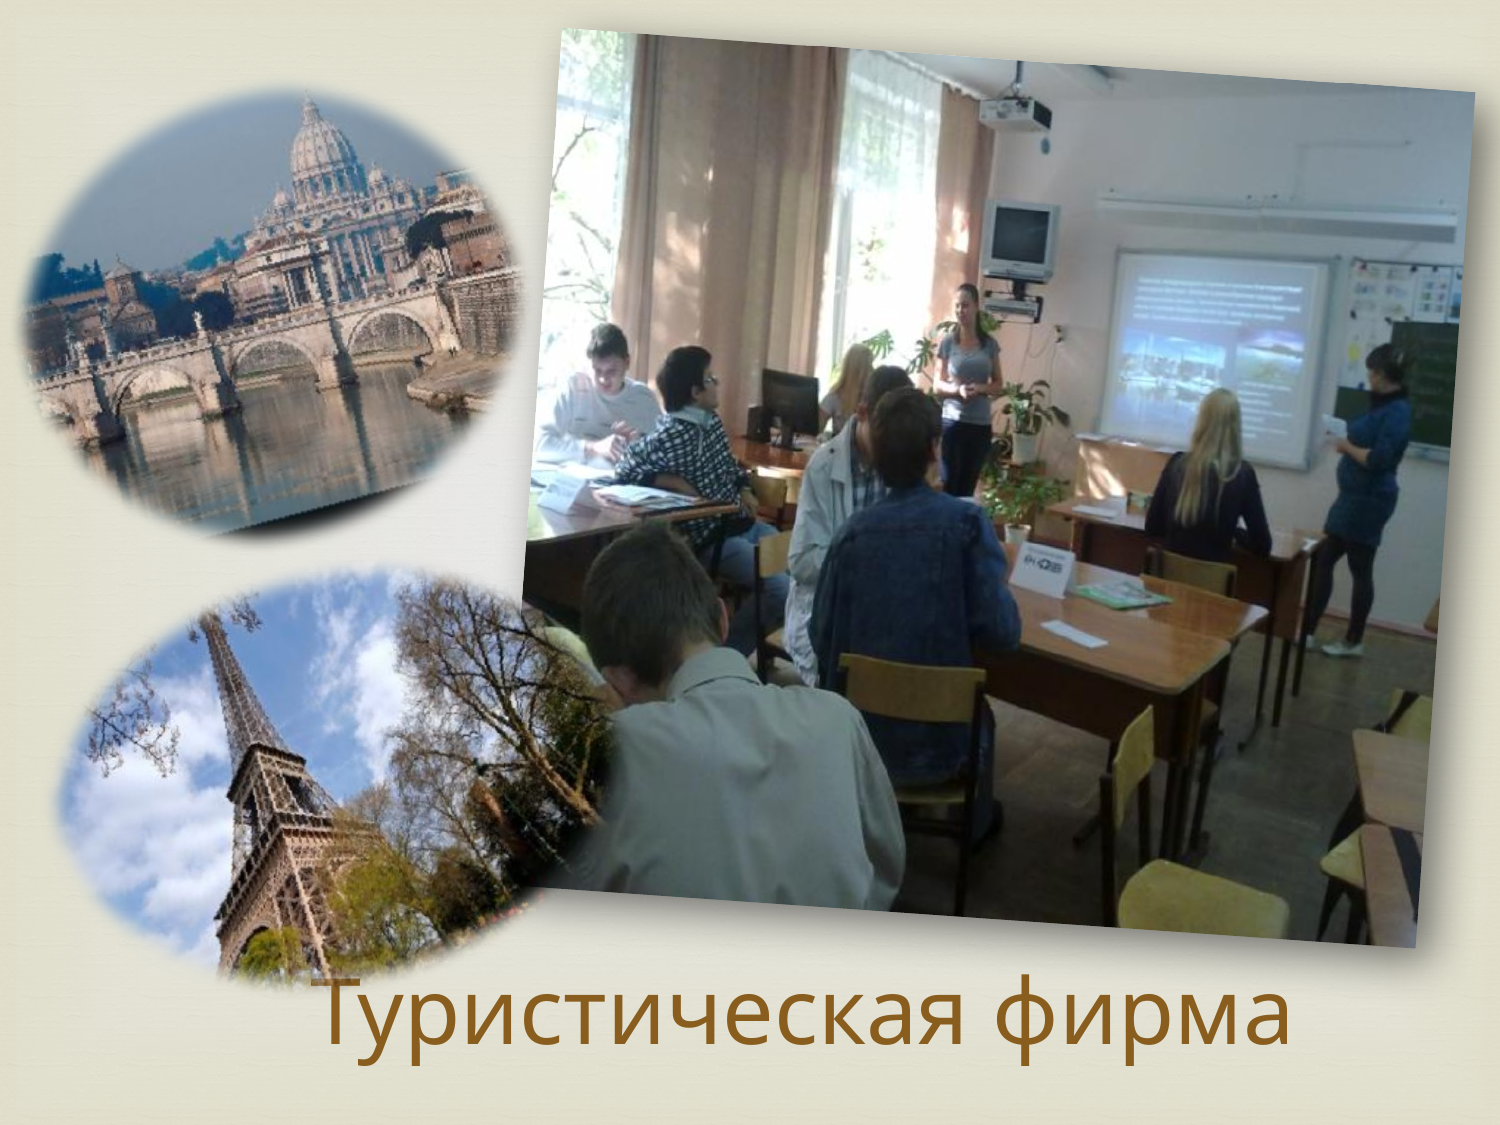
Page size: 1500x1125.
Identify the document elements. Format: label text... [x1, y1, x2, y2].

picture [4, 28, 1476, 998]
title Туристическая фирма [159, 942, 1447, 1071]
